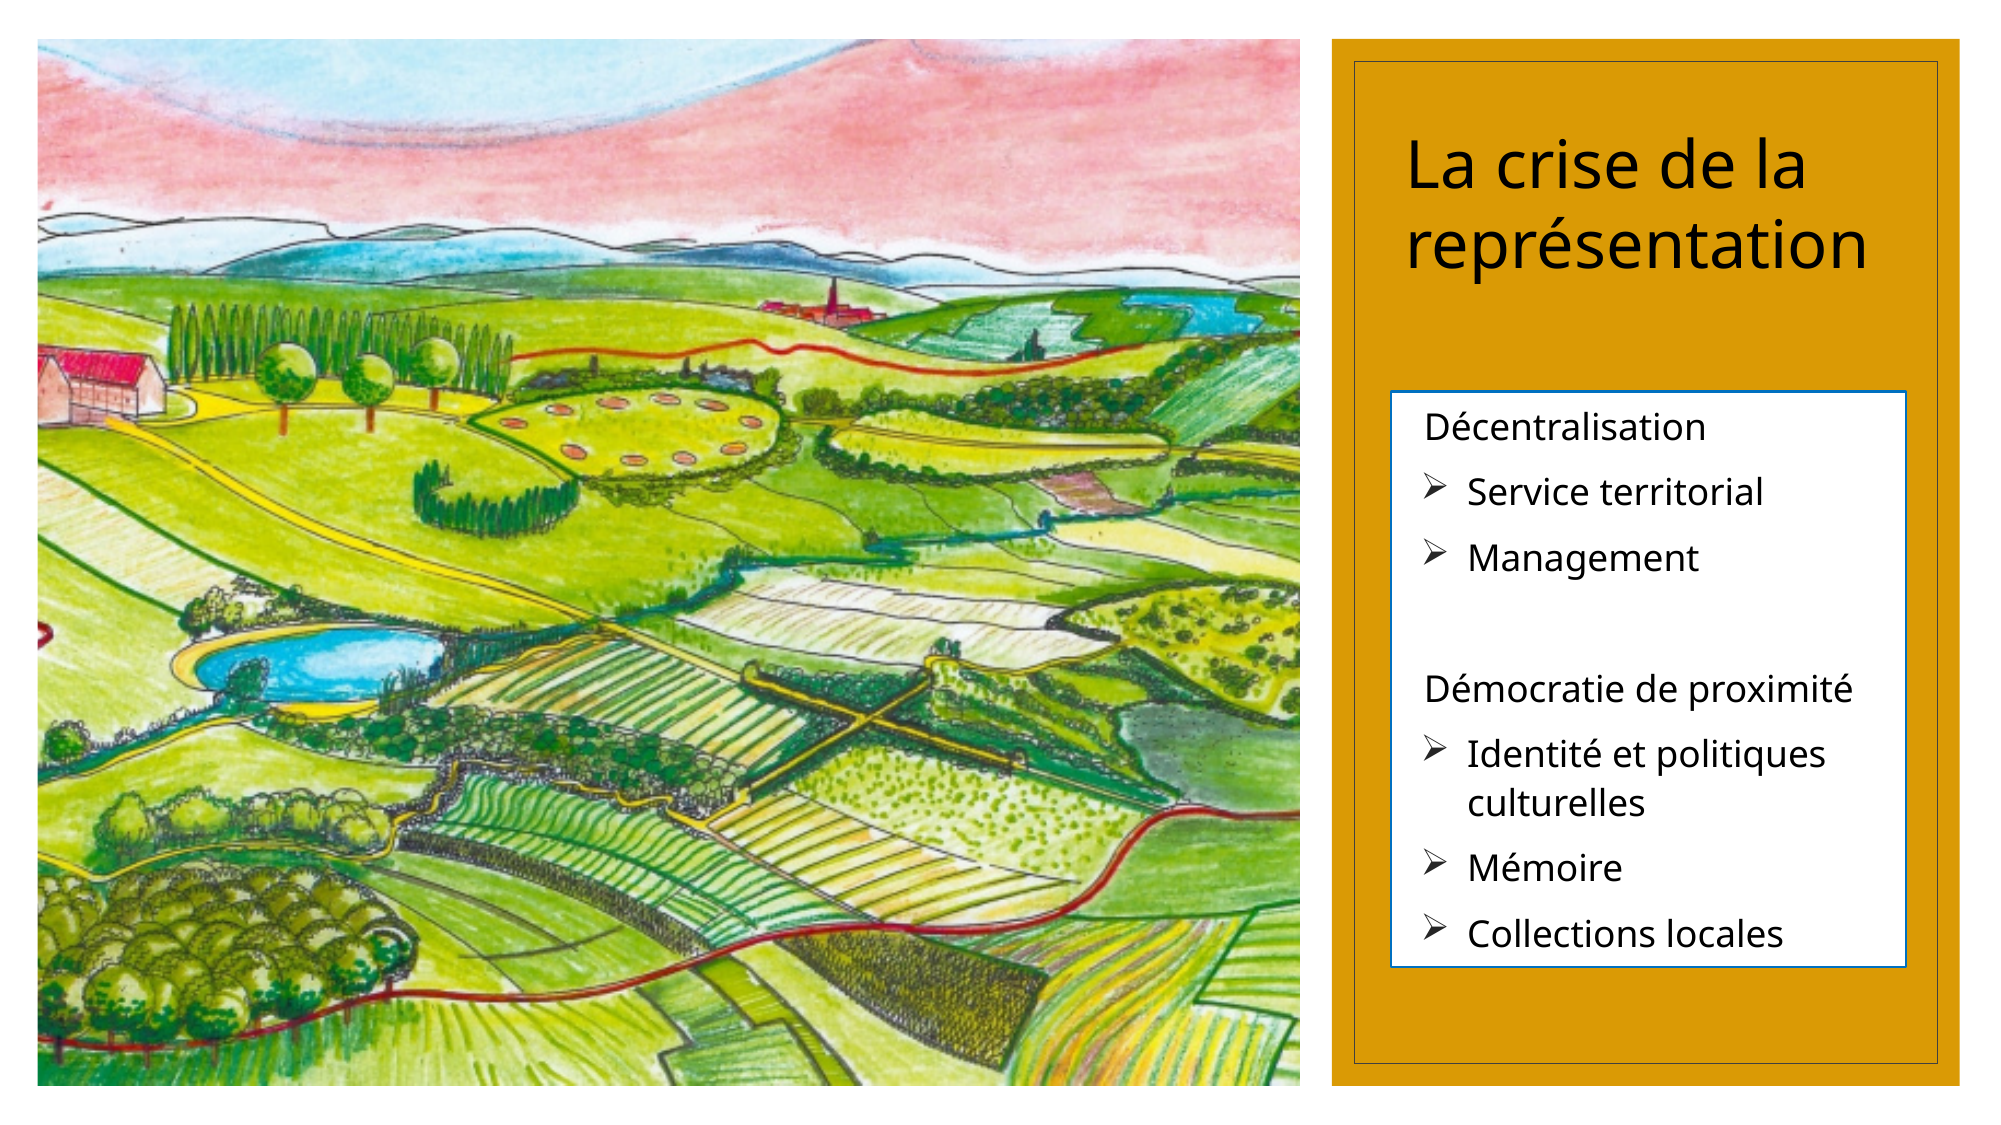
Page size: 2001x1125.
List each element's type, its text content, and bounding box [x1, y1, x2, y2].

title La crise de la représentation [1390, 98, 1907, 369]
list Décentralisation Service territorial Management Démocratie de proximité Identité et politiques culturelles Mémoire Collections locales [1390, 390, 1907, 968]
picture [37, 39, 1300, 1086]
